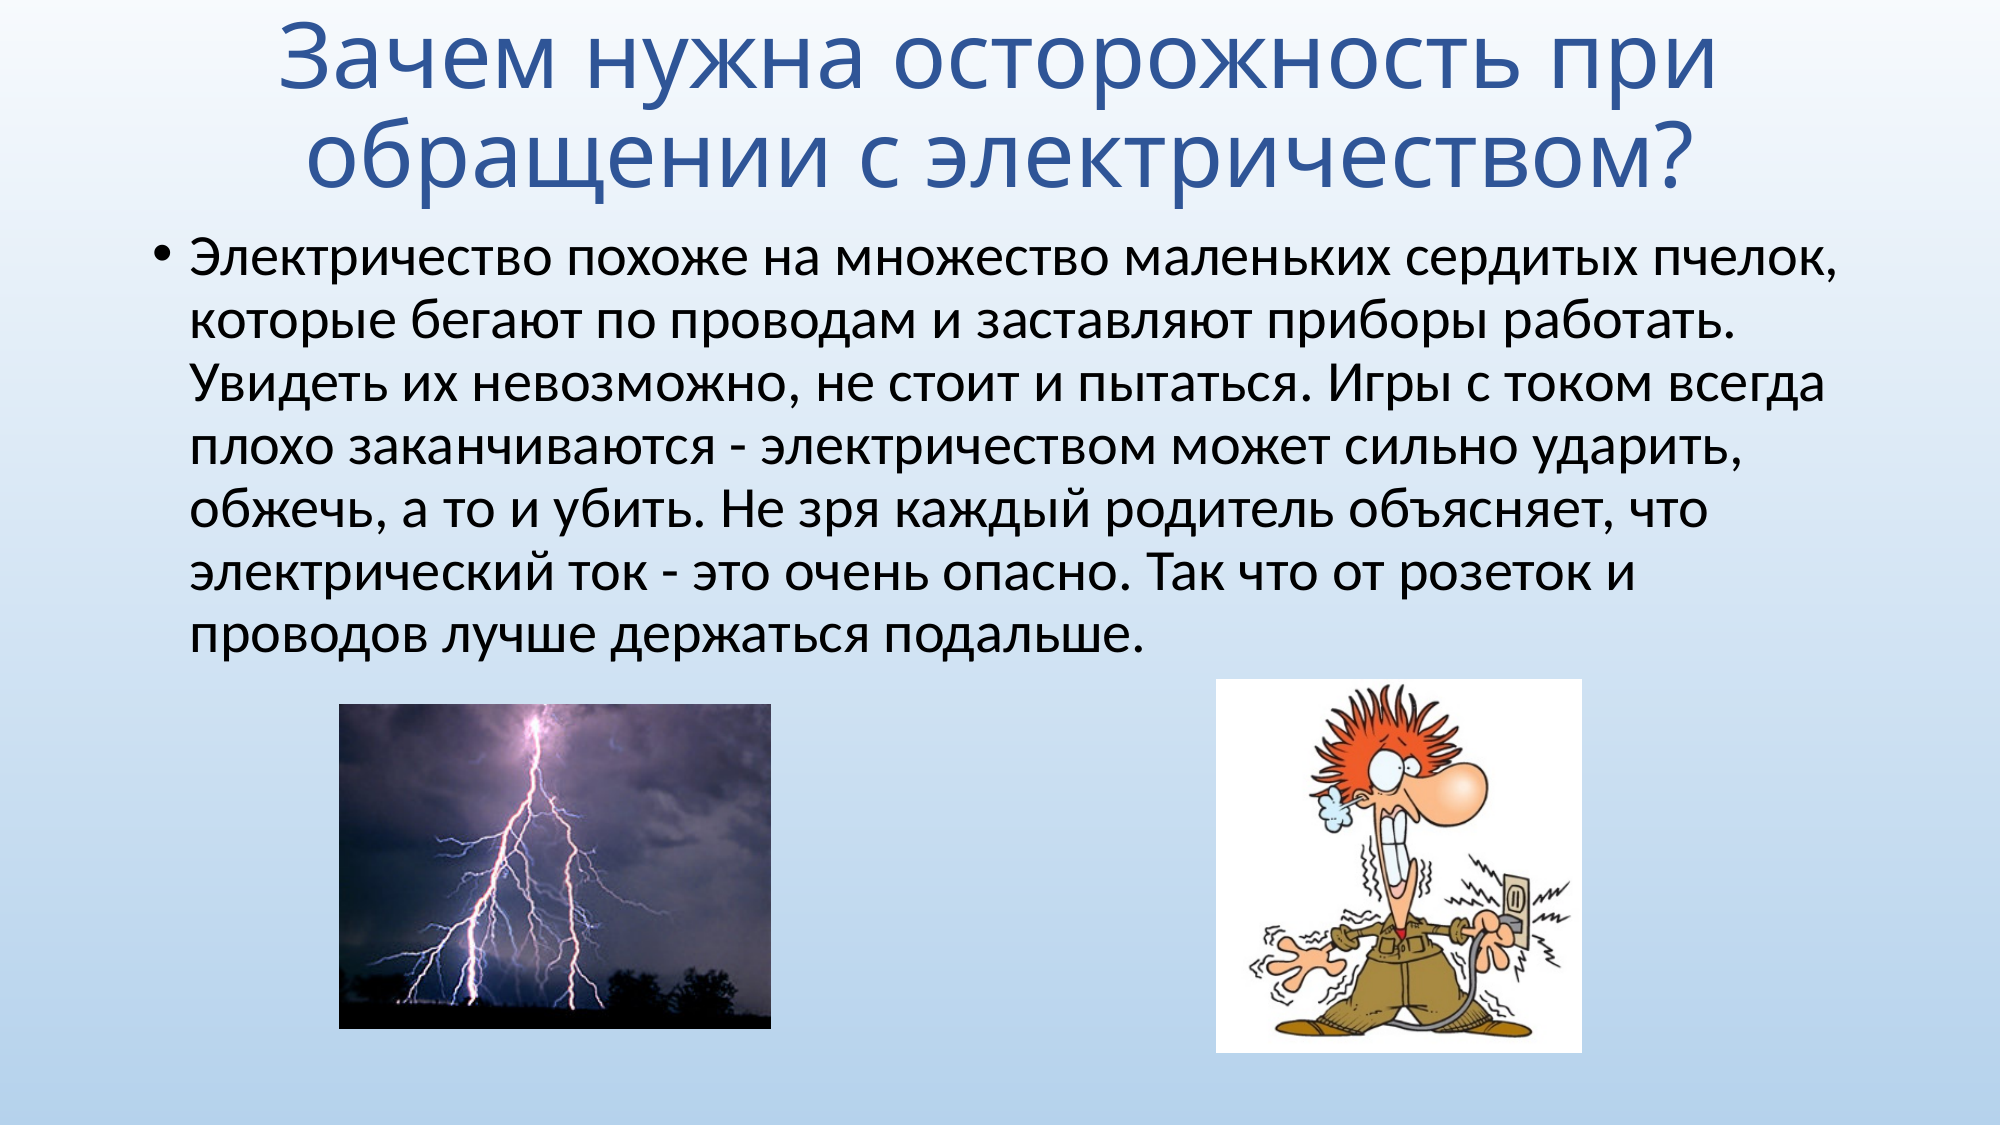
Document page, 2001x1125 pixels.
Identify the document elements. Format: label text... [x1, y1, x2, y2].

list Электричество похоже на множество маленьких сердитых пчелок, которые бегают по проводам и заставляют приборы работать. Увидеть их невозможно, не стоит и пытаться. Игры с током всегда плохо заканчиваются - электричеством может сильно ударить, обжечь, а то и убить. Не зря каждый родитель объясняет, что электрический ток - это очень опасно. Так что от розеток и проводов лучше держаться подальше. [137, 217, 1863, 680]
picture [339, 704, 771, 1029]
title Зачем нужна осторожность при обращении с электричеством? [137, 0, 1863, 217]
picture [1216, 679, 1582, 1053]
